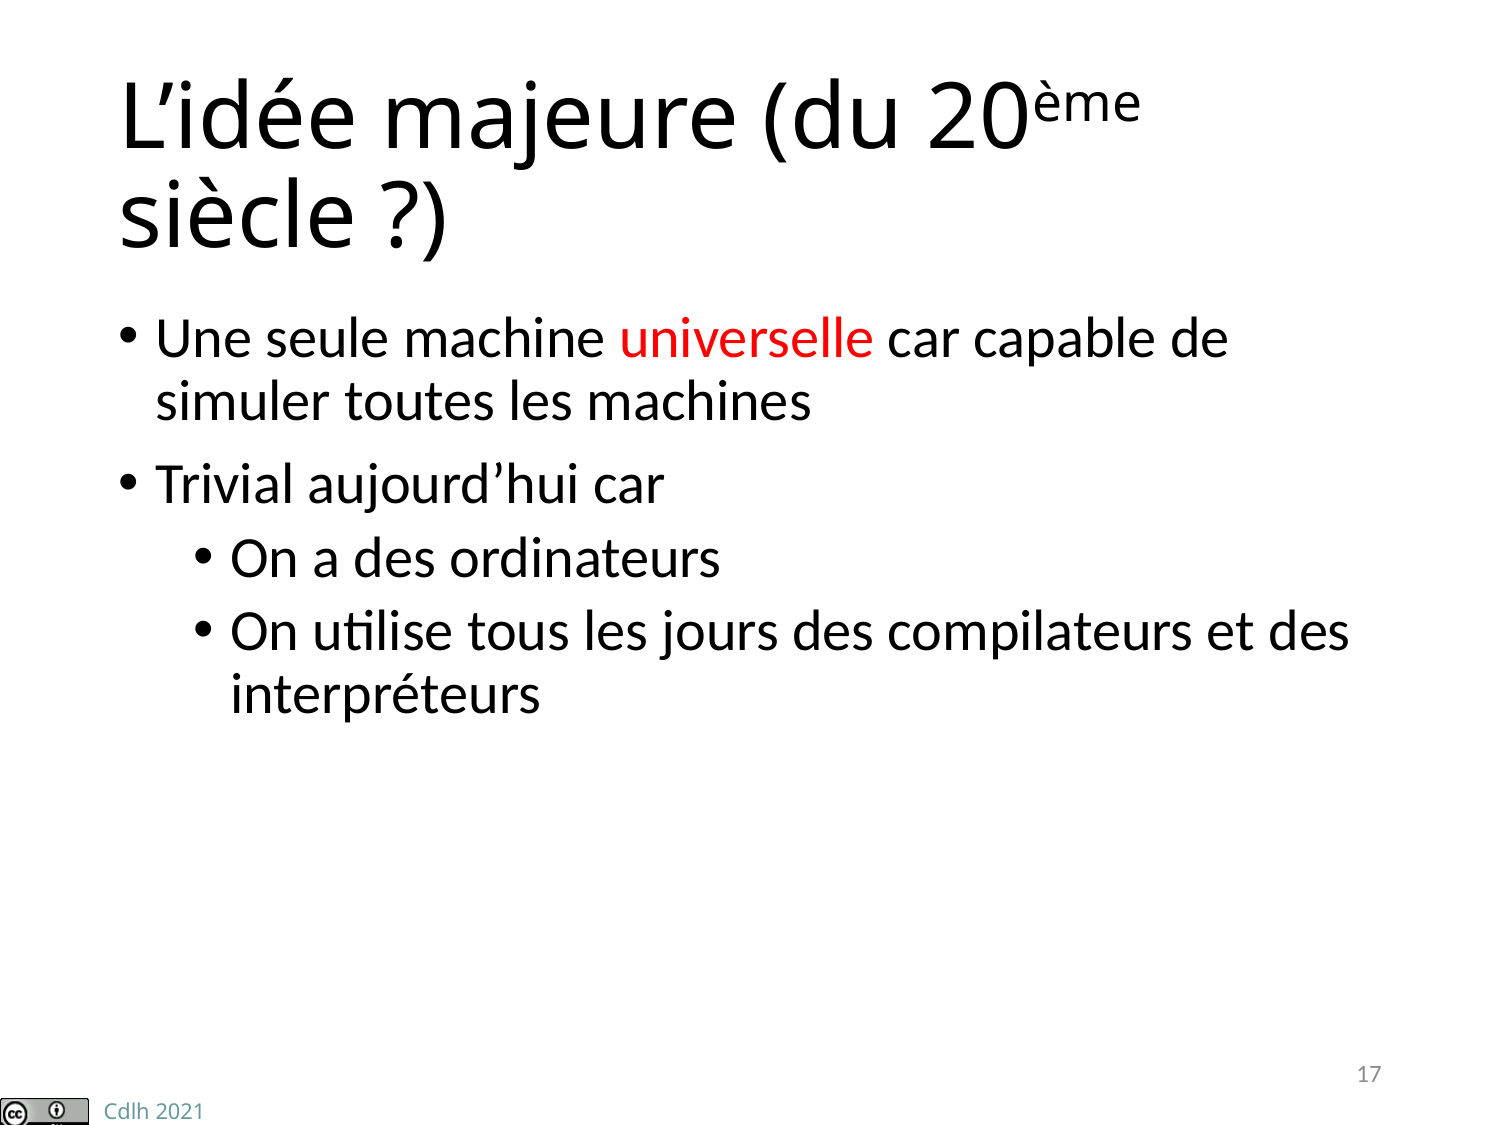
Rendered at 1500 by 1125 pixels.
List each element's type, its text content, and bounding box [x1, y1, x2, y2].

list Une seule machine universelle car capable de simuler toutes les machines Trivial aujourd’hui car On a des ordinateurs On utilise tous les jours des compilateurs et des interpréteurs [103, 299, 1397, 1014]
slide_number 17 [1059, 1042, 1397, 1103]
picture [0, 1098, 89, 1125]
title L’idée majeure (du 20ème siècle ?) [103, 59, 1397, 278]
